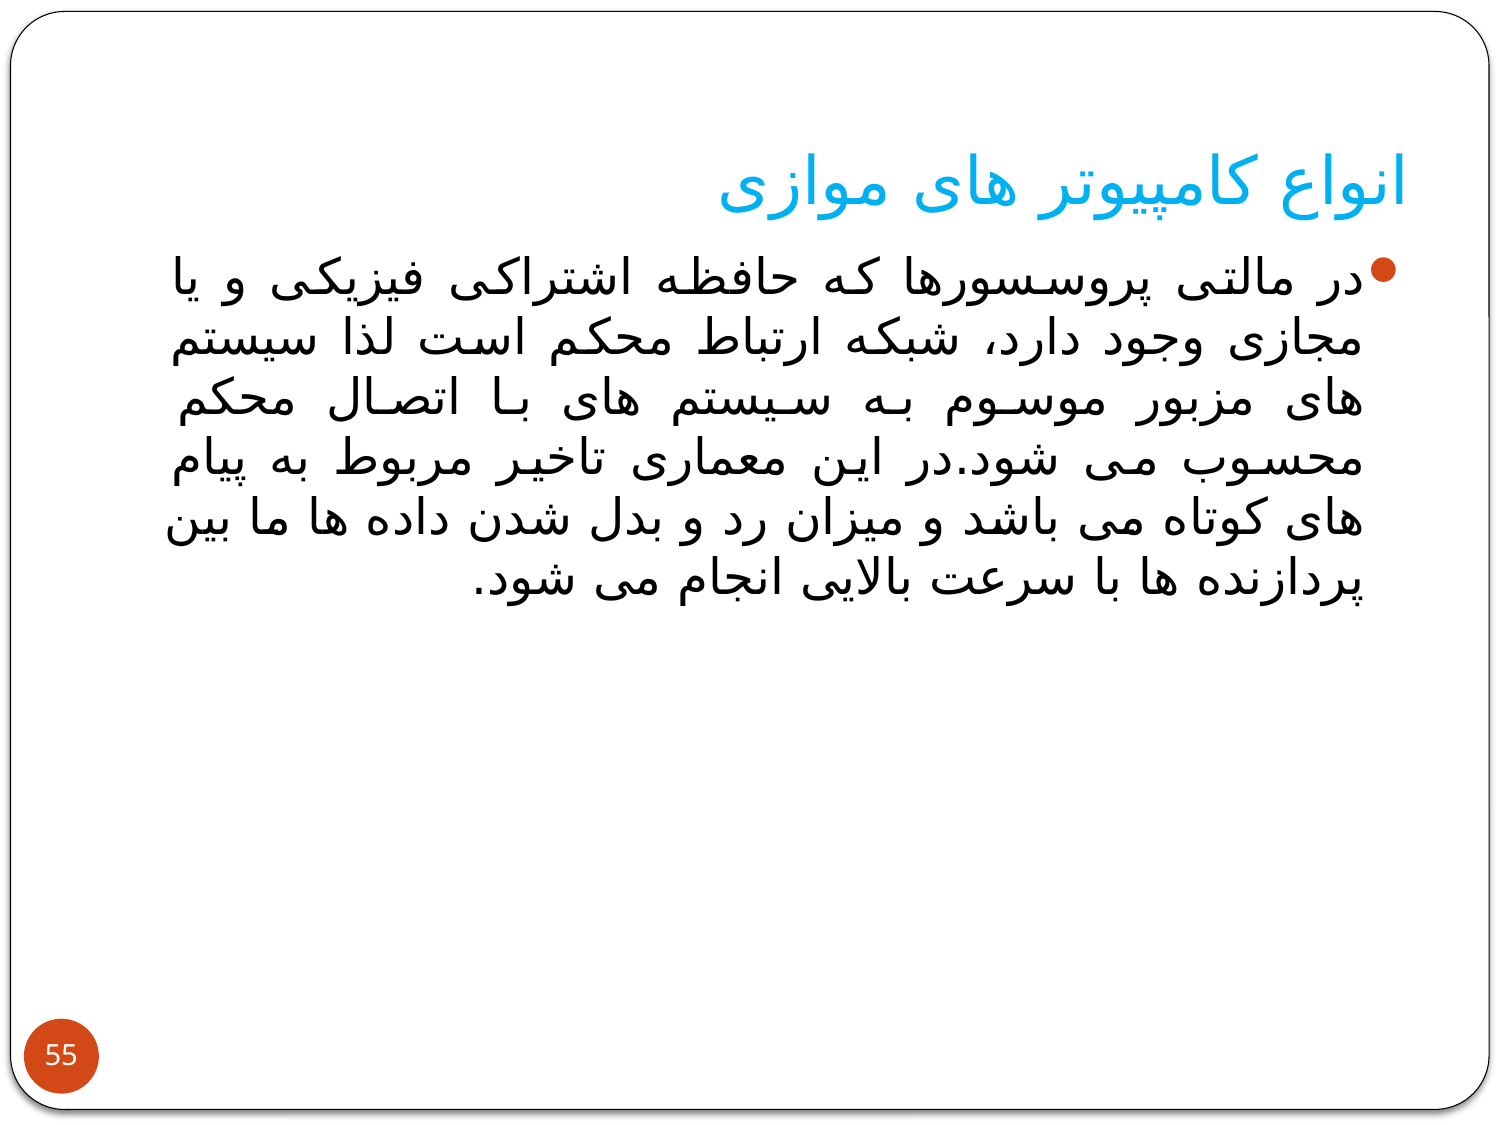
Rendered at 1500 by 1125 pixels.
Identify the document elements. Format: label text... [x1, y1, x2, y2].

list در مالتی پروسسورها که حافظه اشتراکی فیزیکی و یا مجازی وجود دارد، شبکه ارتباط محکم است لذا سیستم های مزبور موسوم به سیستم های با اتصال محکم محسوب می شود.در این معماری تاخیر مربوط به پیام های کوتاه می باشد و میزان رد و بدل شدن داده ها ما بین پردازنده ها با سرعت بالایی انجام می شود. [150, 237, 1425, 988]
slide_number 55 [23, 1018, 99, 1094]
title انواع کامپیوتر های موازی [150, 45, 1425, 233]
